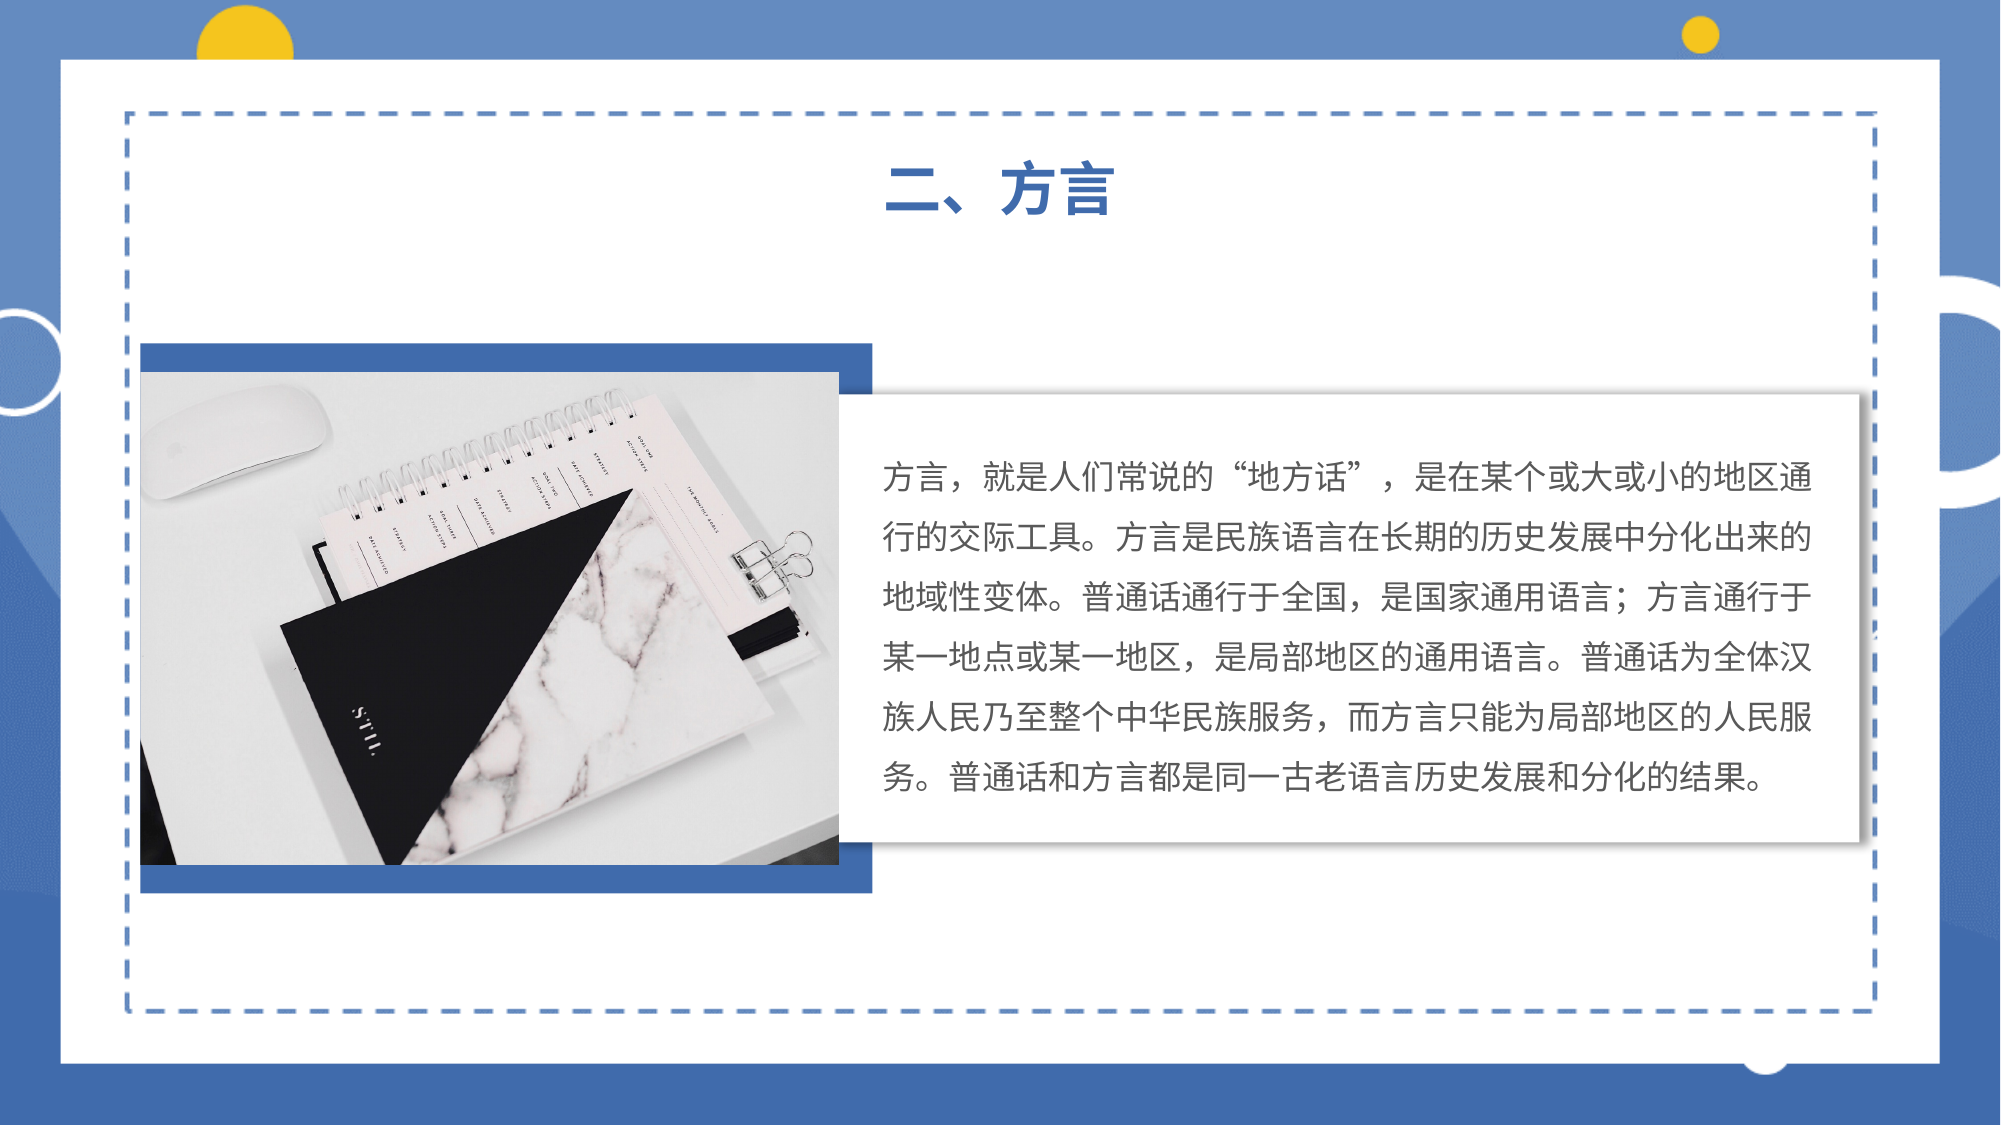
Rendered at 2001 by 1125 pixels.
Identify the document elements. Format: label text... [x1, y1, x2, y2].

text_box 方言，就是人们常说的“地方话”，是在某个或大或小的地区通行的交际工具。方言是民族语言在长期的历史发展中分化出来的地域性变体。普通话通行于全国，是国家通用语言；方言通行于某一地点或某一地区，是局部地区的通用语言。普通话为全体汉族人民乃至整个中华民族服务，而方言只能为局部地区的人民服务。普通话和方言都是同一古老语言历史发展和分化的结果。 [867, 429, 1844, 804]
picture [0, 0, 2001, 1125]
text_box 二、方言 [868, 144, 1132, 230]
text_box [839, 394, 1860, 843]
text_box [140, 853, 873, 894]
text_box [140, 343, 873, 387]
